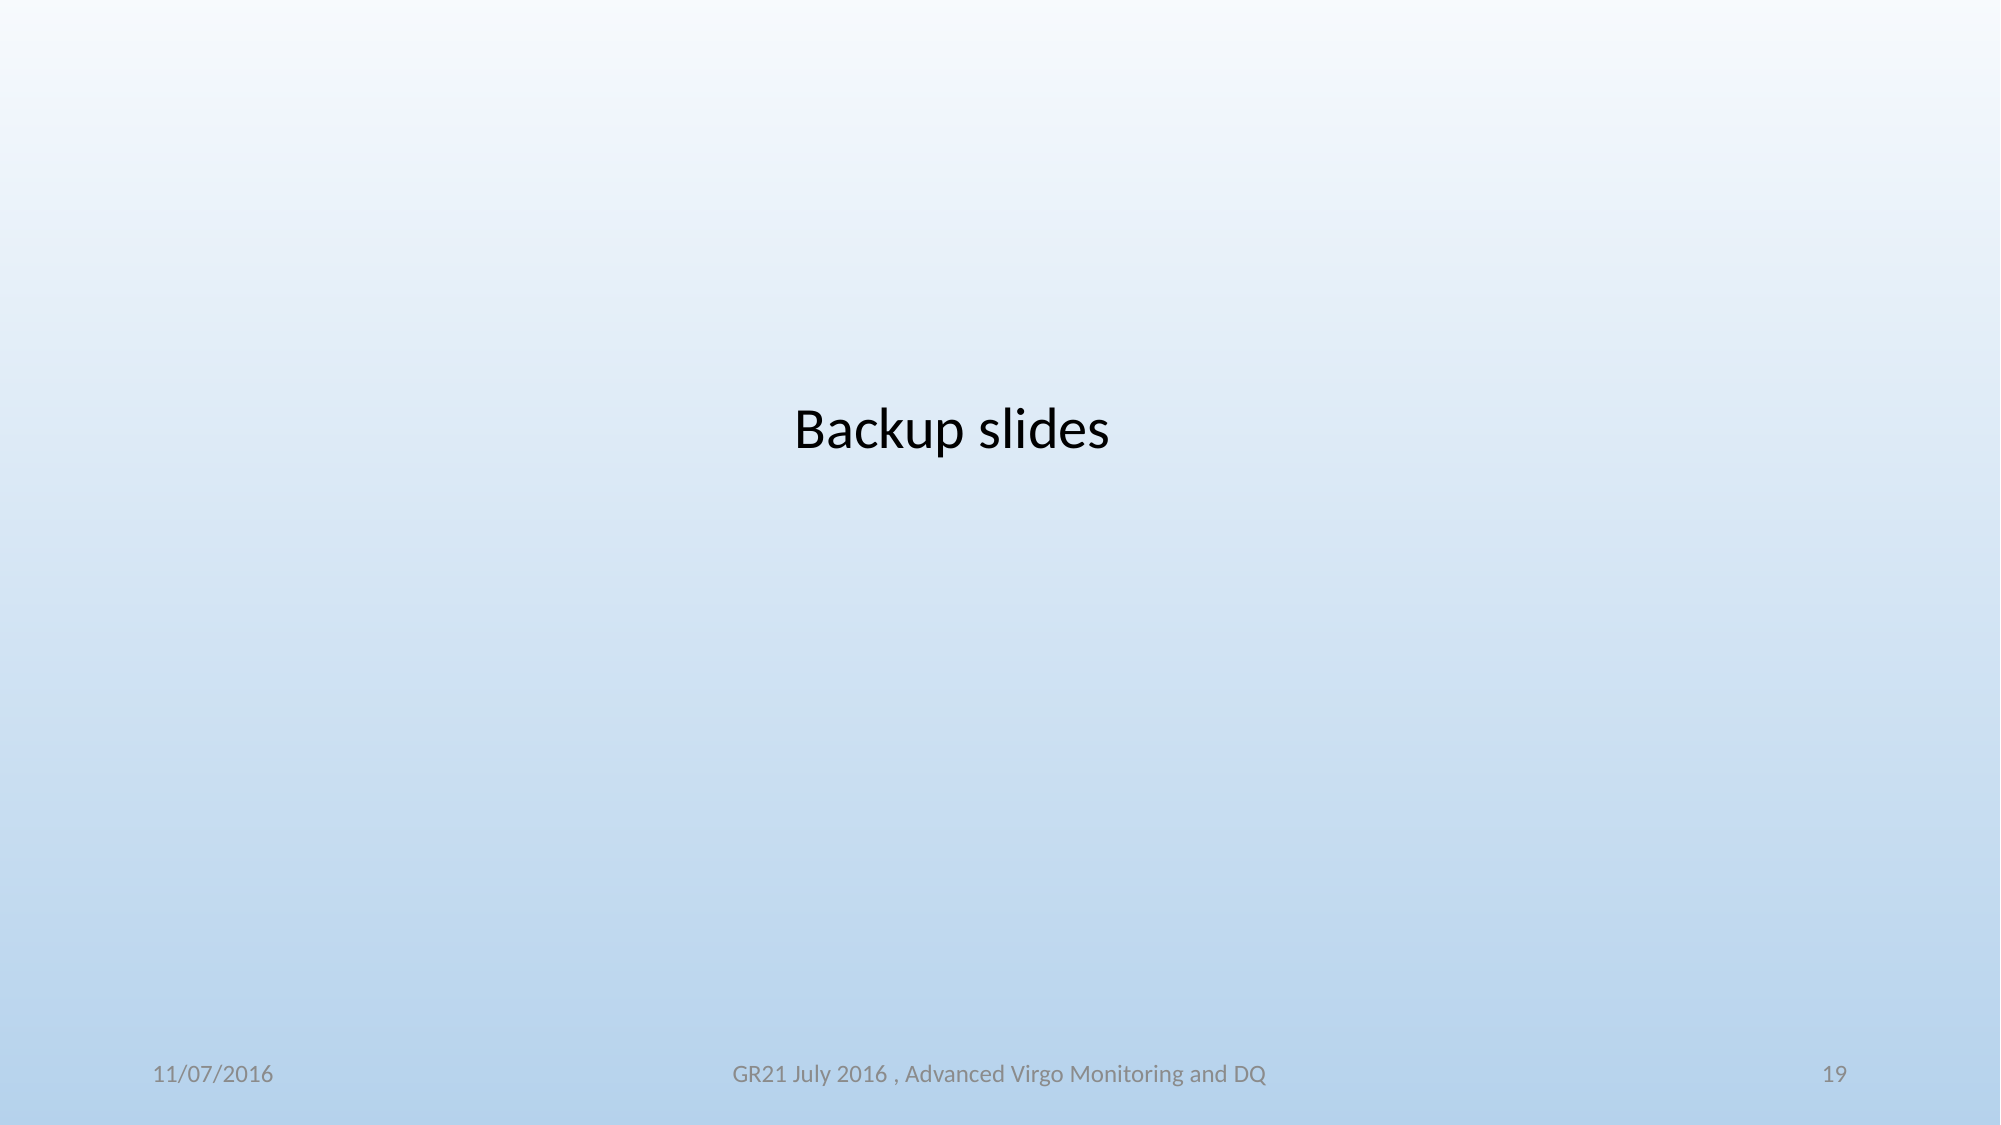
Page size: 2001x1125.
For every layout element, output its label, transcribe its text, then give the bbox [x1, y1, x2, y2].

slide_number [137, 1042, 588, 1103]
slide_number 19 [1412, 1042, 1863, 1103]
footer GR21 July 2016 , Advanced Virgo Monitoring and DQ [662, 1042, 1338, 1103]
text_box Backup slides [334, 382, 1571, 468]
